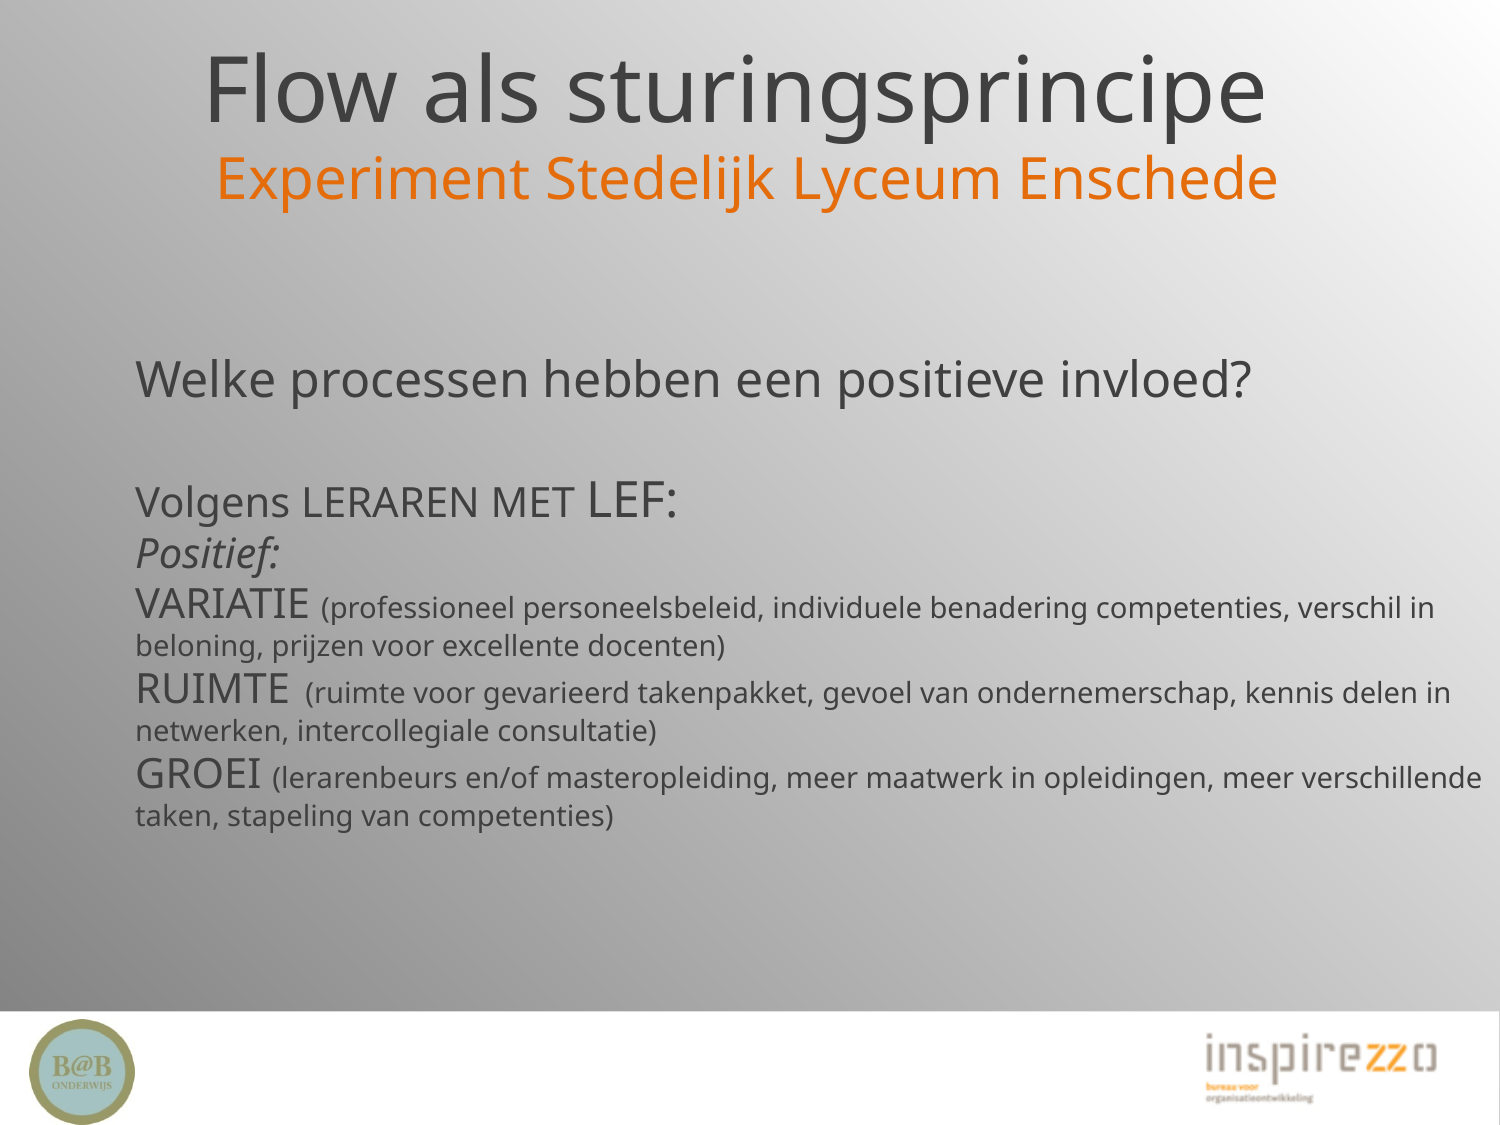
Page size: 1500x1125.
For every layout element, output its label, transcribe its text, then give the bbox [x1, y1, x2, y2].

text_box Welke processen hebben een positieve invloed? Volgens LERAREN MET LEF: Positief: VARIATIE (professioneel personeelsbeleid, individuele benadering competenties, verschil in beloning, prijzen voor excellente docenten) RUIMTE (ruimte voor gevarieerd takenpakket, gevoel van ondernemerschap, kennis delen in netwerken, intercollegiale consultatie) GROEI (lerarenbeurs en/of masteropleiding, meer maatwerk in opleidingen, meer verschillende taken, stapeling van competenties) [120, 339, 1500, 925]
picture [29, 1019, 136, 1125]
text_box [0, 1009, 1500, 1125]
picture [1091, 1015, 1494, 1123]
text_box Flow als sturingsprincipe Experiment Stedelijk Lyceum Enschede [18, 23, 1478, 219]
